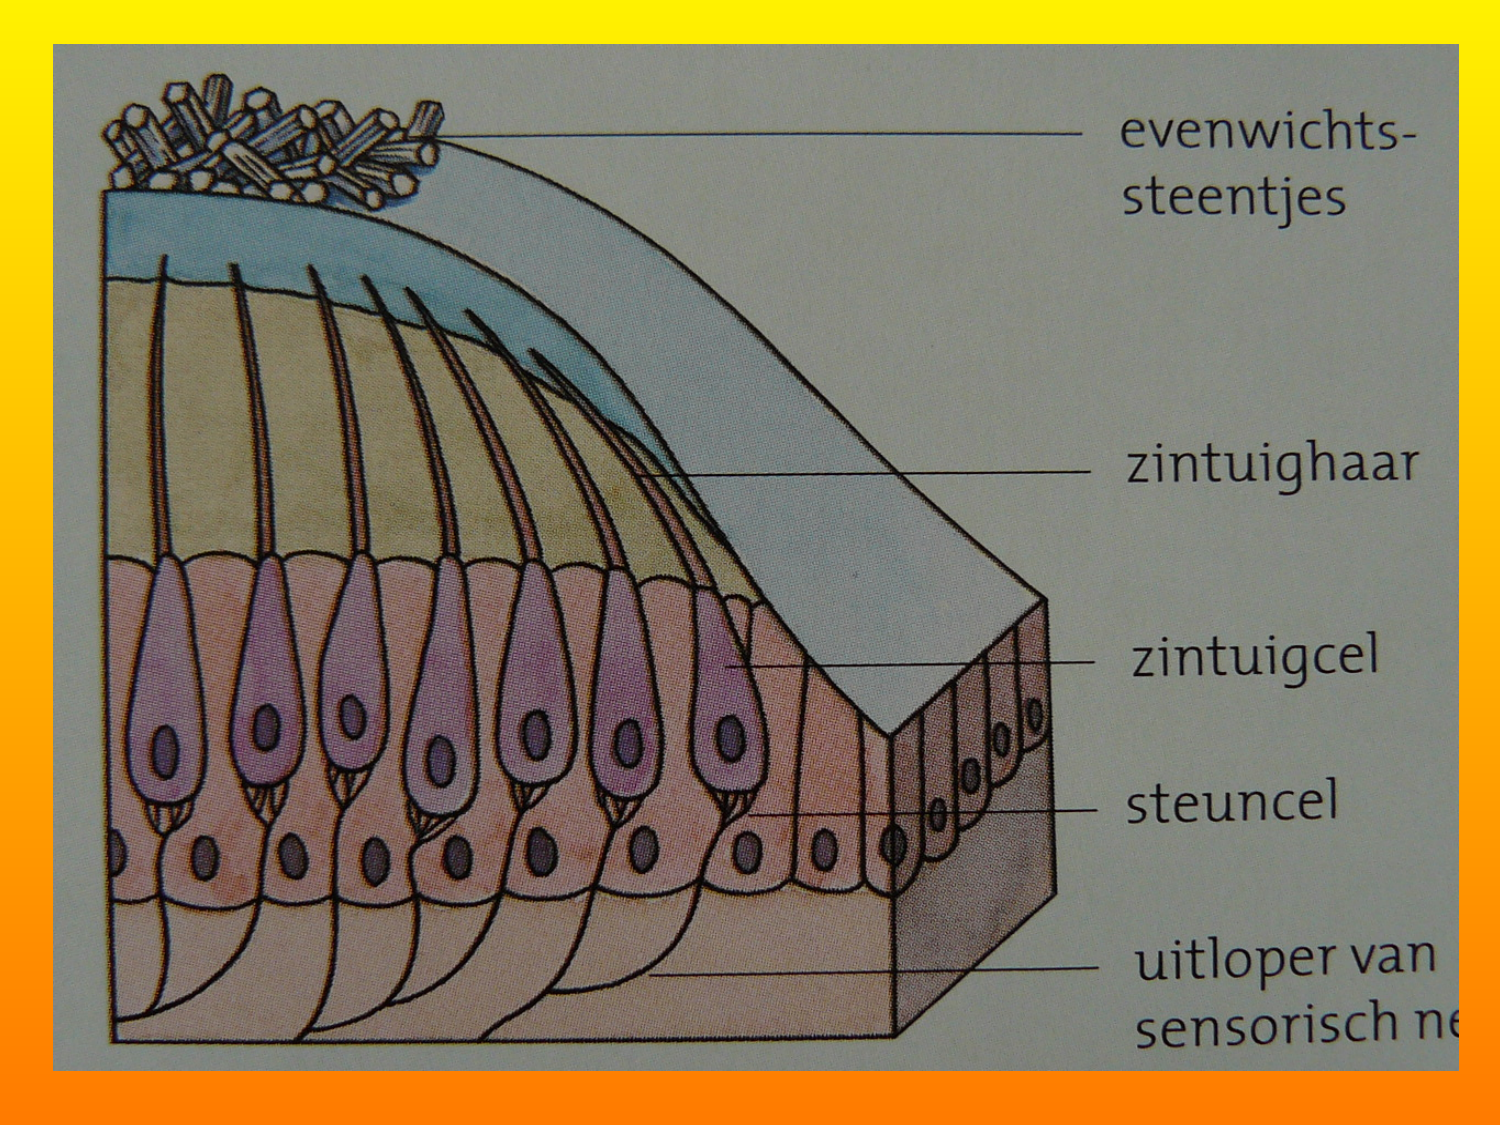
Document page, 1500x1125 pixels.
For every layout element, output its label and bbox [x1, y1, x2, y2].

list [52, 44, 1460, 1071]
